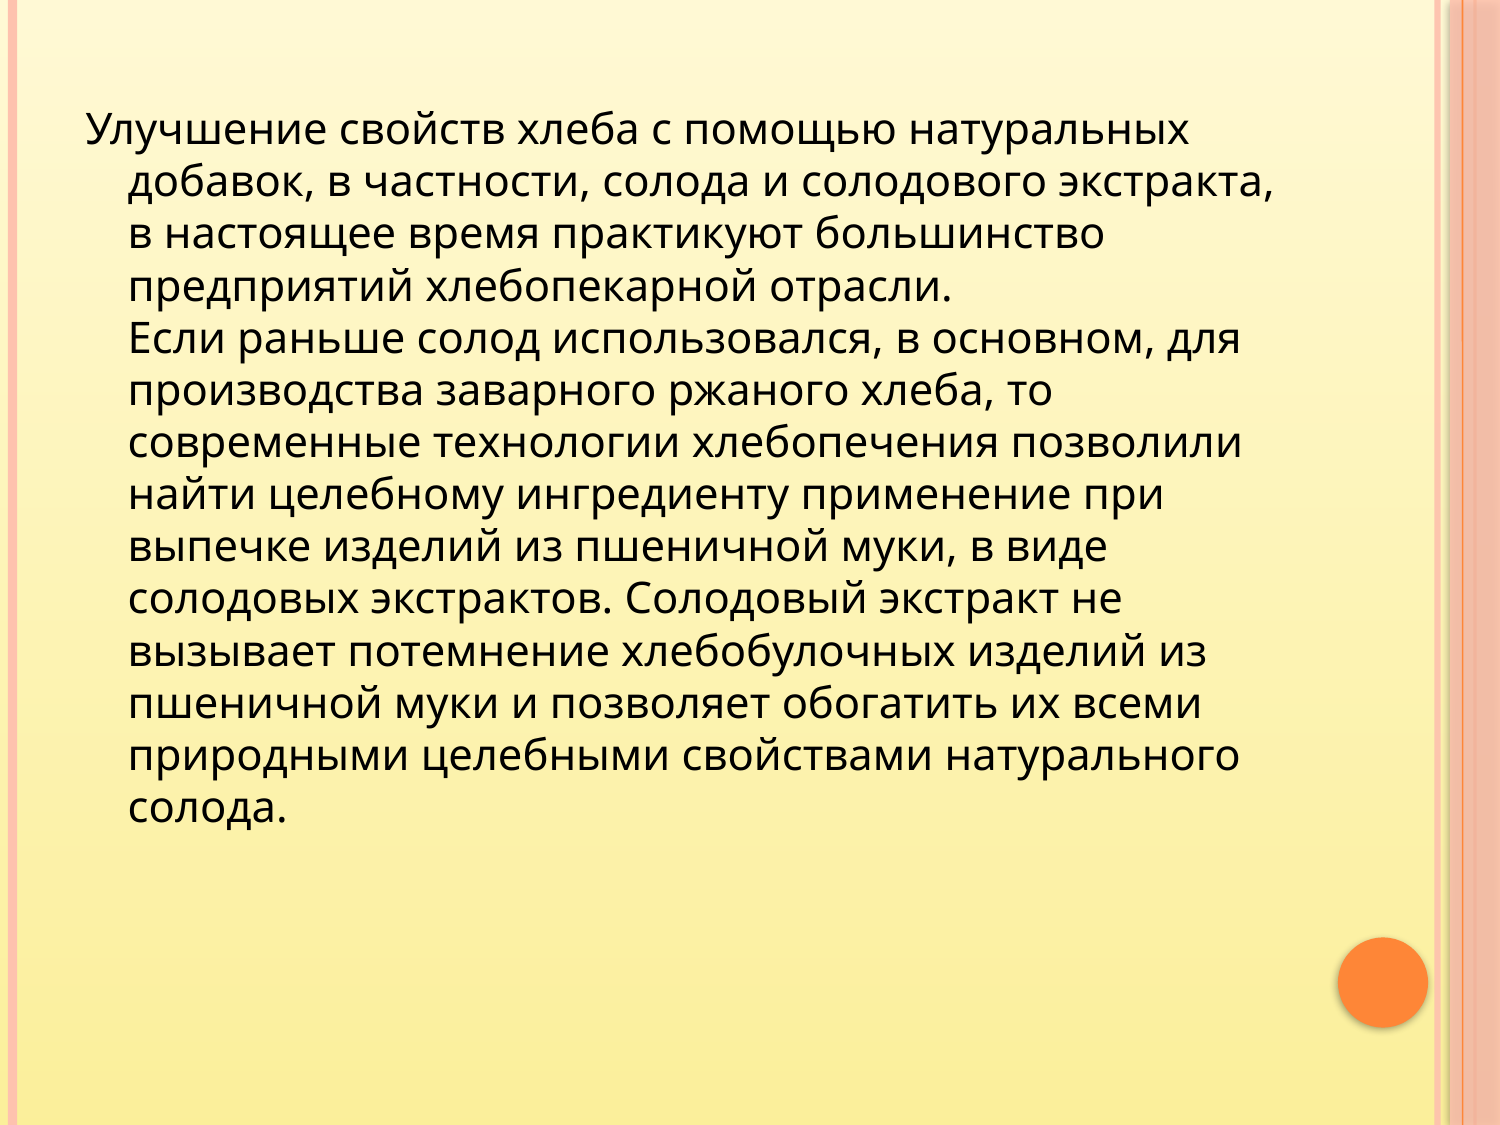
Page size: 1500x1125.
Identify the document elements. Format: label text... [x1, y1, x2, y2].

list Улучшение свойств хлеба с помощью натуральных добавок, в частности, солода и солодового экстракта, в настоящее время практикуют большинство предприятий хлебопекарной отрасли. Если раньше солод использовался, в основном, для производства заварного ржаного хлеба, то современные технологии хлебопечения позволили найти целебному ингредиенту применение при выпечке изделий из пшеничной муки, в виде солодовых экстрактов. Солодовый экстракт не вызывает потемнение хлебобулочных изделий из пшеничной муки и позволяет обогатить их всеми природными целебными свойствами натурального солода. [70, 93, 1296, 894]
